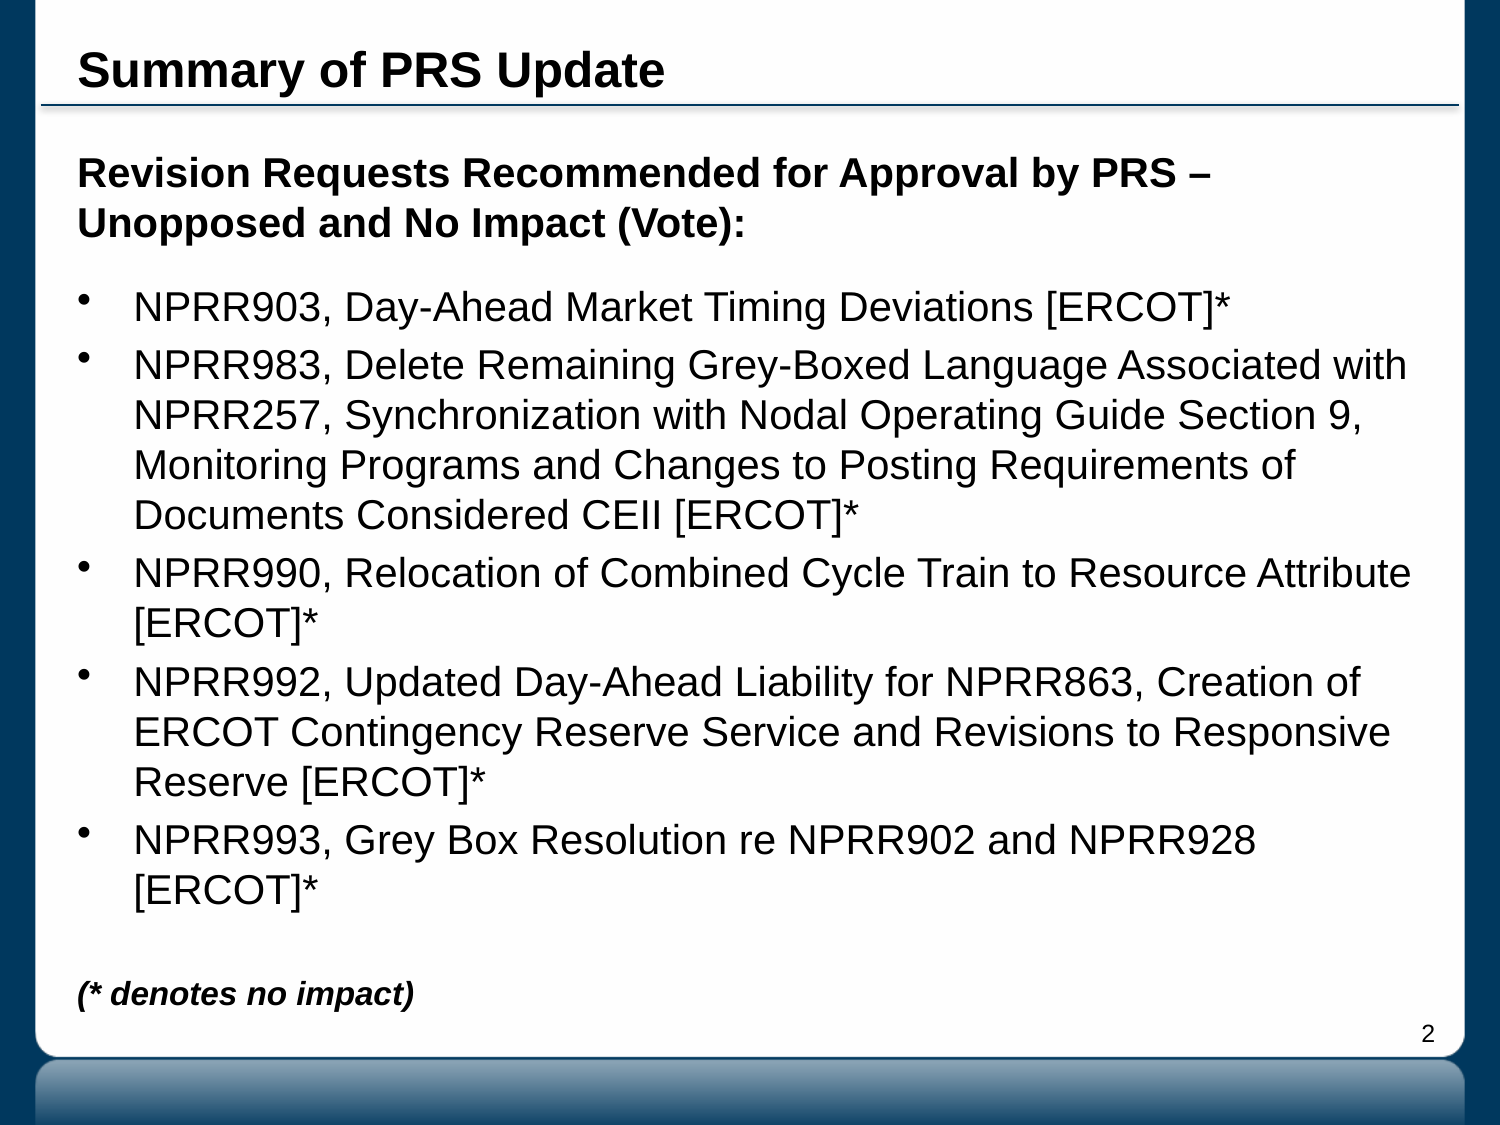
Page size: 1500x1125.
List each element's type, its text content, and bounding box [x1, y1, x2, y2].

text_box Revision Requests Recommended for Approval by PRS – Unopposed and No Impact (Vote): NPRR903, Day-Ahead Market Timing Deviations [ERCOT]* NPRR983, Delete Remaining Grey-Boxed Language Associated with NPRR257, Synchronization with Nodal Operating Guide Section 9, Monitoring Programs and Changes to Posting Requirements of Documents Considered CEII [ERCOT]* NPRR990, Relocation of Combined Cycle Train to Resource Attribute [ERCOT]* NPRR992, Updated Day-Ahead Liability for NPRR863, Creation of ERCOT Contingency Reserve Service and Revisions to Responsive Reserve [ERCOT]* NPRR993, Grey Box Resolution re NPRR902 and NPRR928 [ERCOT]* (* denotes no impact) [62, 138, 1450, 1049]
picture [35, 0, 1465, 1125]
title Summary of PRS Update [62, 29, 1450, 106]
